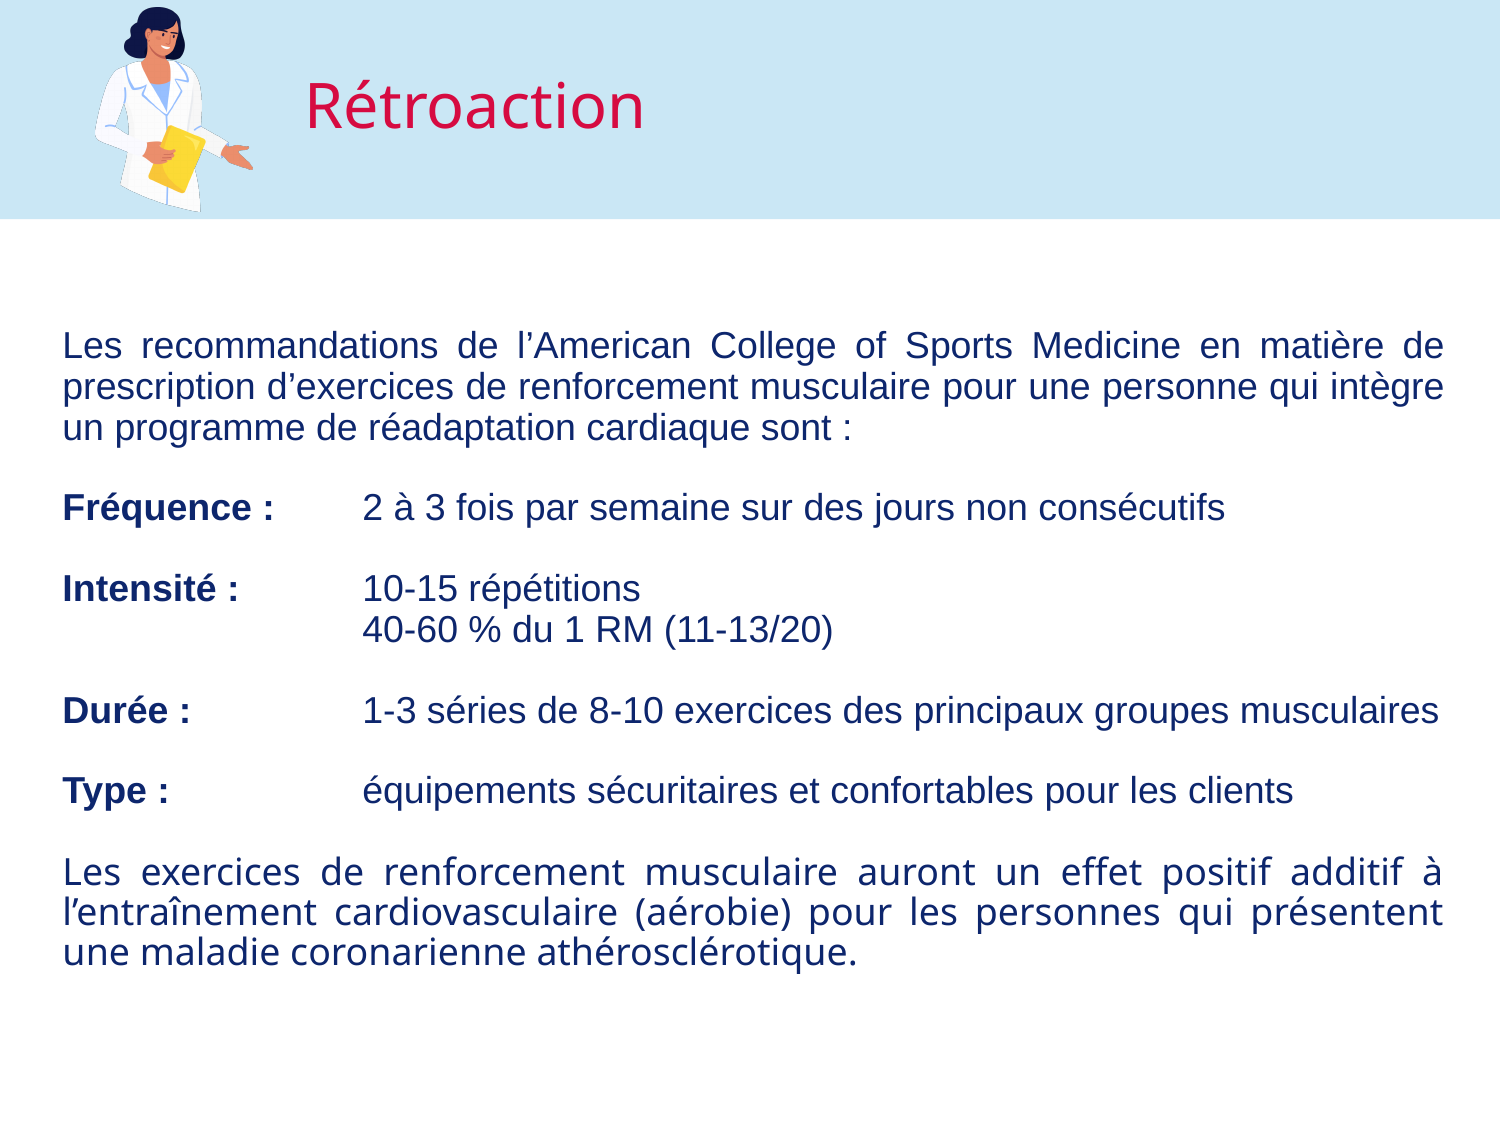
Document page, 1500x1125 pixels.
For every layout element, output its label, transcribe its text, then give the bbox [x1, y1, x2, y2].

text_box Les recommandations de l’American College of Sports Medicine en matière de prescription d’exercices de renforcement musculaire pour une personne qui intègre un programme de réadaptation cardiaque sont : Fréquence : 2 à 3 fois par semaine sur des jours non consécutifs Intensité : 10-15 répétitions 40-60 % du 1 RM (11-13/20) Durée : 1-3 séries de 8-10 exercices des principaux groupes musculaires Type : équipements sécuritaires et confortables pour les clients Les exercices de renforcement musculaire auront un effet positif additif à l’entraînement cardiovasculaire (aérobie) pour les personnes qui présentent une maladie coronarienne athérosclérotique. [47, 311, 1460, 814]
picture [95, 7, 253, 212]
title Rétroaction [289, 59, 1397, 160]
